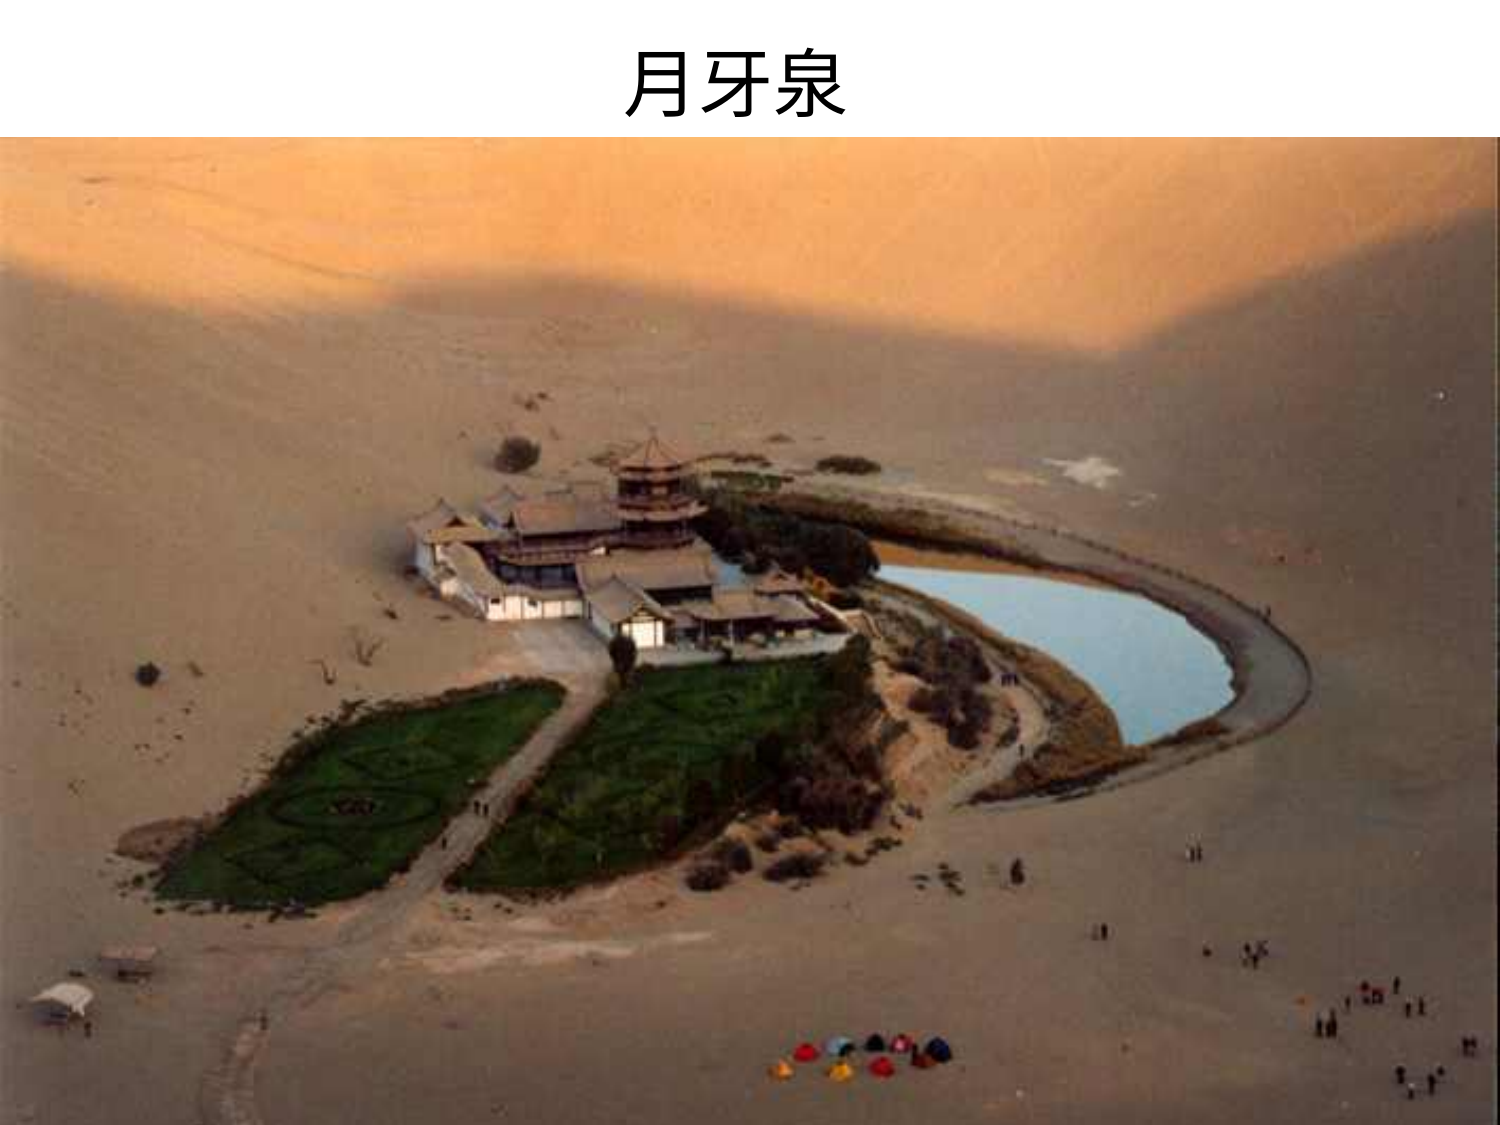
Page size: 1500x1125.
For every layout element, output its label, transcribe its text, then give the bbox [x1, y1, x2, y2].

text_box 月牙泉 [608, 28, 864, 134]
picture [0, 137, 1500, 1125]
